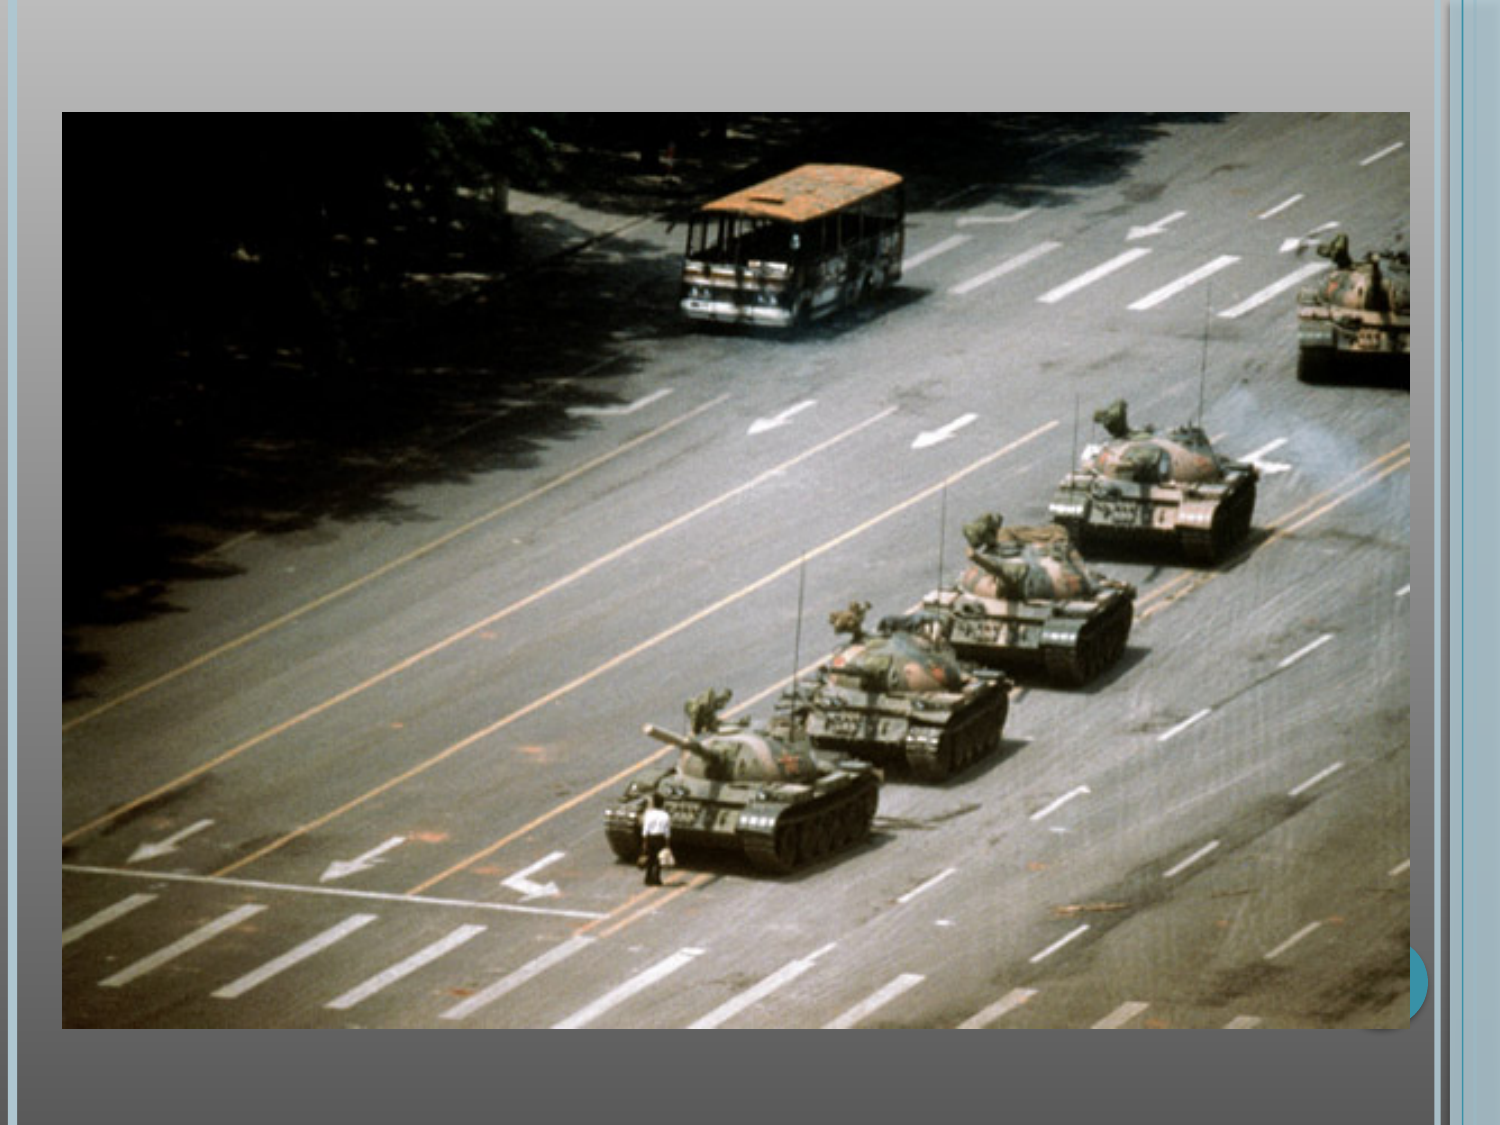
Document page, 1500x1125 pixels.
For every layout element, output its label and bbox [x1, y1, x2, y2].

list [62, 112, 1410, 1029]
